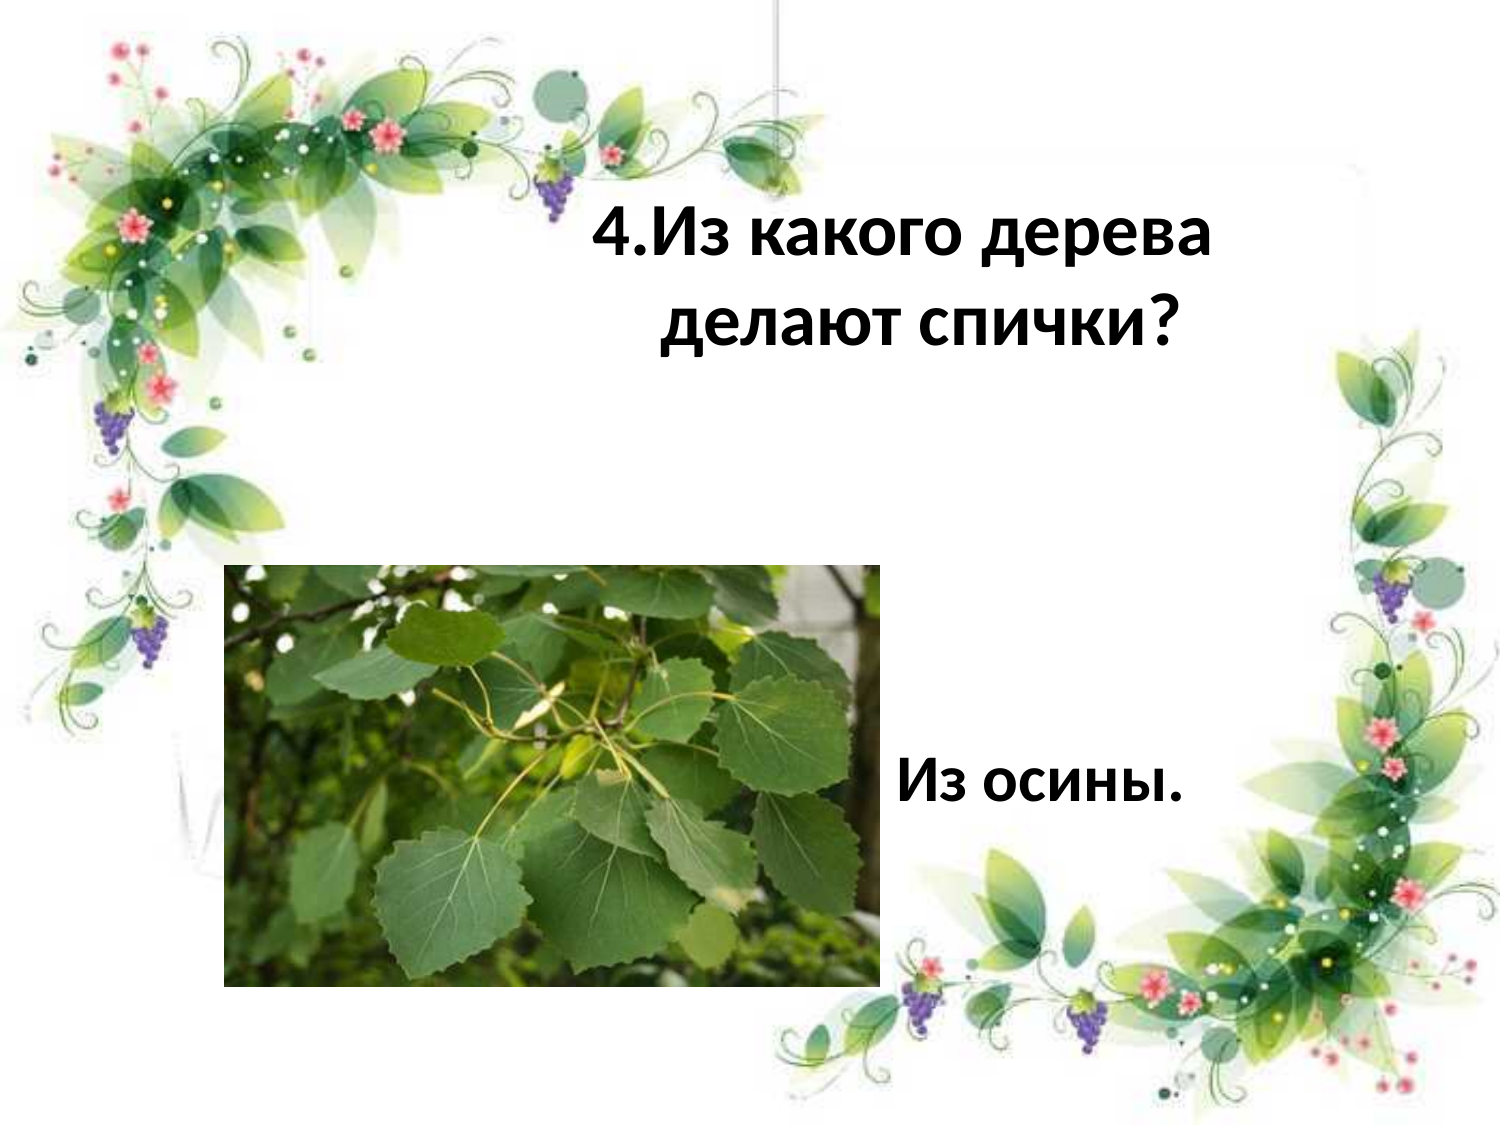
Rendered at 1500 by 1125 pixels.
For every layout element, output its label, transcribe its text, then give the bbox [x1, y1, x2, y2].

picture [0, 0, 1500, 1125]
list 4.Из какого дерева делают спички? [277, 77, 1426, 1006]
text_box Из осины. [885, 727, 1202, 823]
